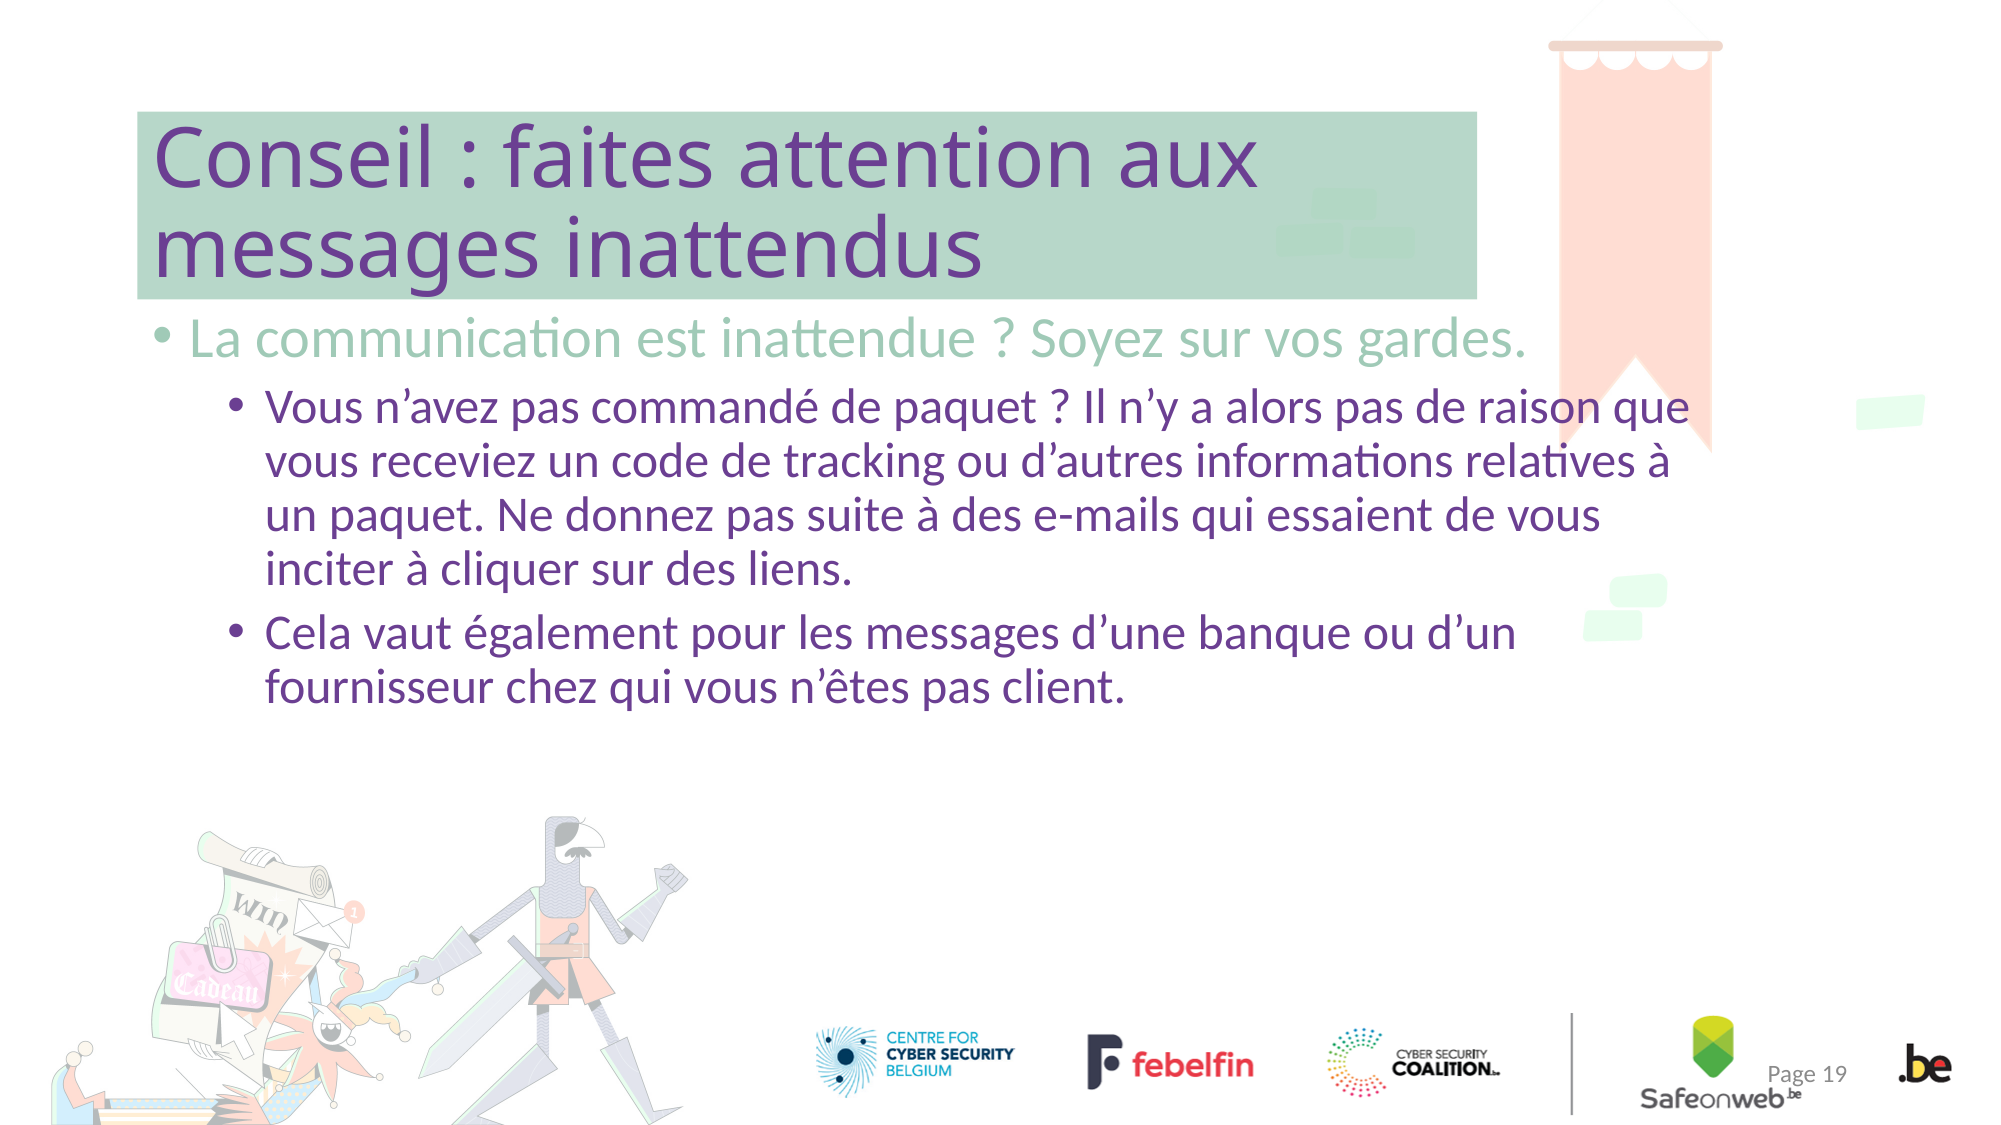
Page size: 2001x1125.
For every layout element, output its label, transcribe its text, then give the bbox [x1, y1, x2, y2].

title Conseil : faites attention aux messages inattendus [137, 111, 1478, 299]
picture [802, 1013, 2000, 1117]
list La communication est inattendue ? Soyez sur vos gardes. Vous n’avez pas commandé de paquet ? Il n’y a alors pas de raison que vous receviez un code de tracking ou d’autres informations relatives à un paquet. Ne donnez pas suite à des e-mails qui essaient de vous inciter à cliquer sur des liens. Cela vaut également pour les messages d’une banque ou d’un fournisseur chez qui vous n’êtes pas client. [137, 299, 1729, 1014]
slide_number Page 19 [1412, 1042, 1863, 1103]
